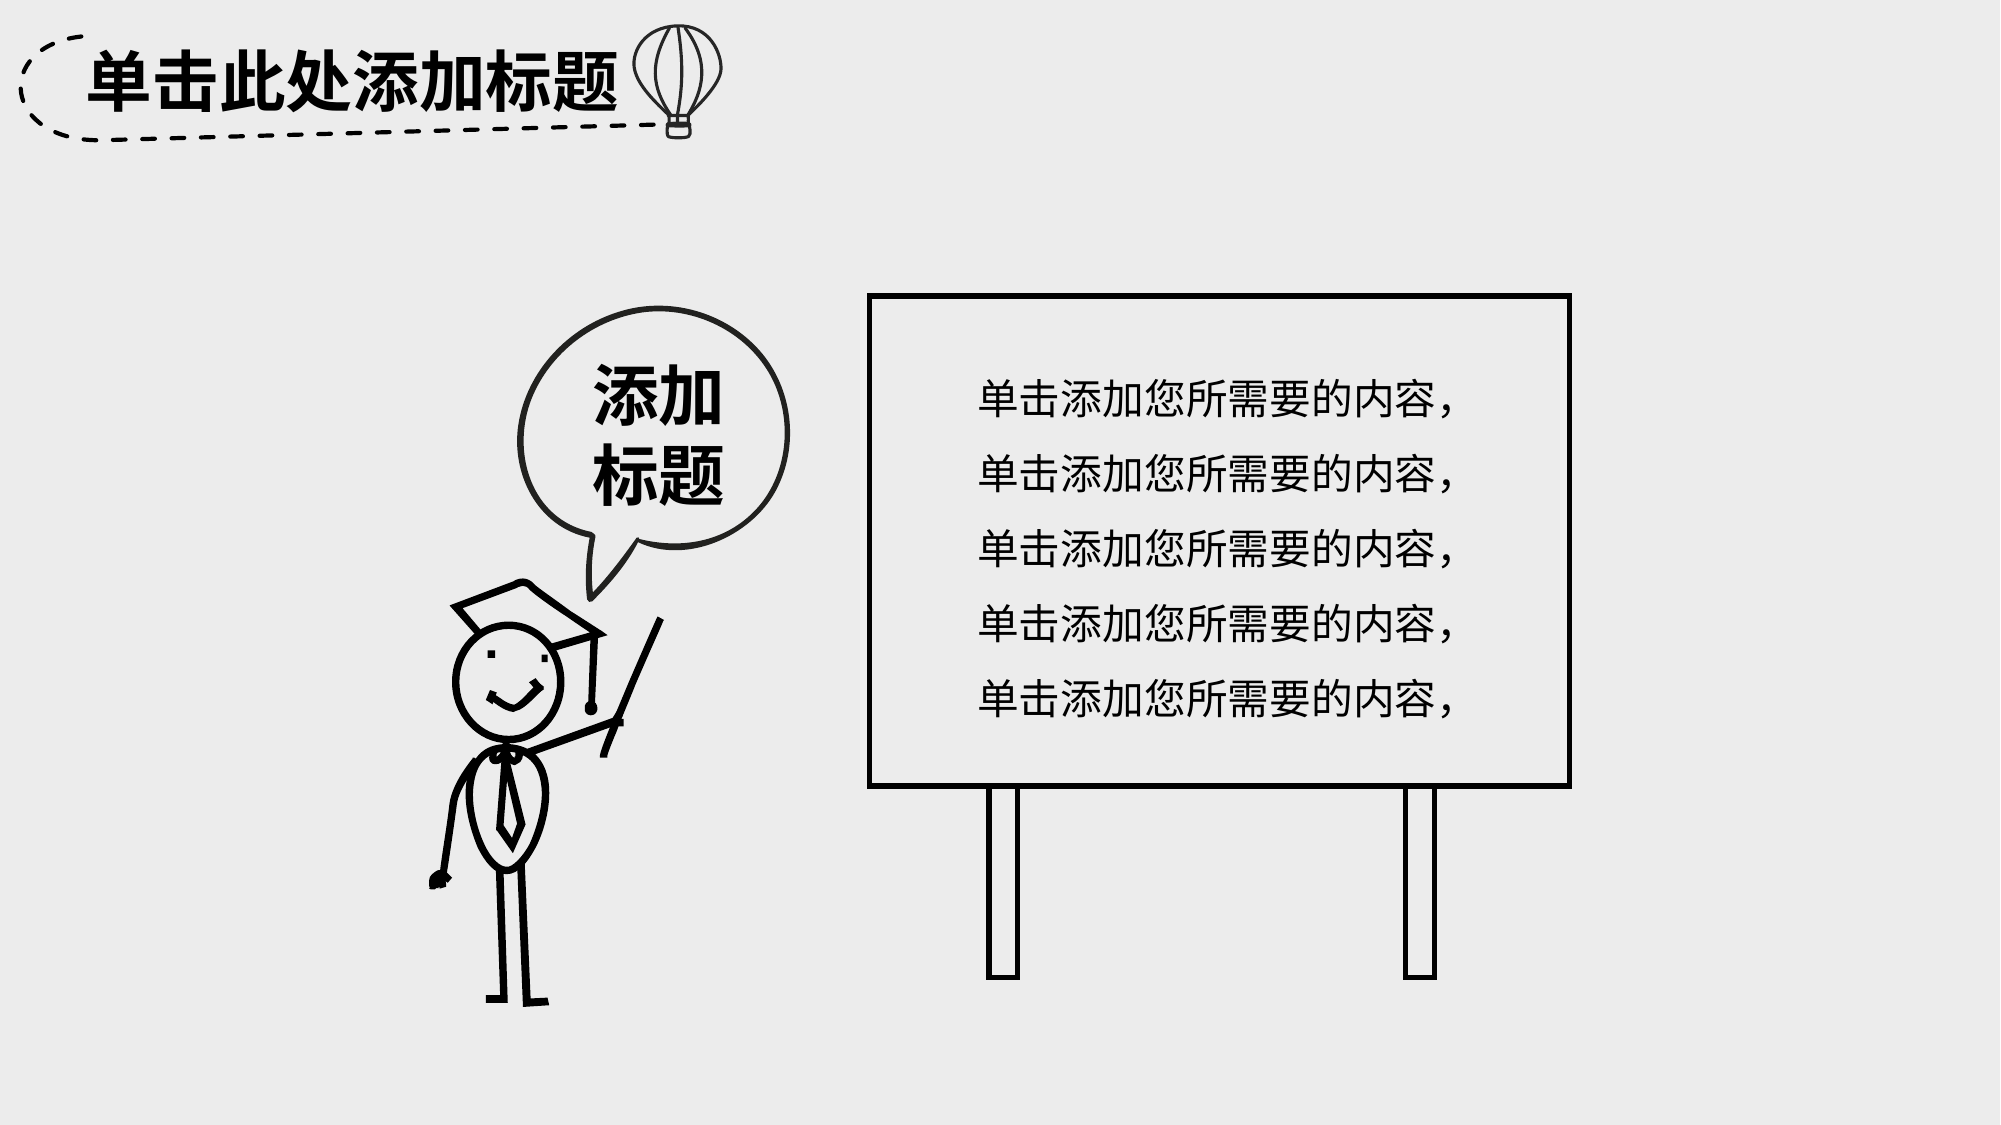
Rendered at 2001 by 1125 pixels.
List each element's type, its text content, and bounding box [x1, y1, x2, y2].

text_box [517, 305, 791, 578]
text_box [19, 38, 570, 142]
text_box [633, 25, 722, 138]
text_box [869, 295, 1570, 978]
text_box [429, 578, 665, 1007]
text_box 添加标题 [564, 345, 754, 521]
text_box 单击此处添加标题 [70, 31, 633, 127]
